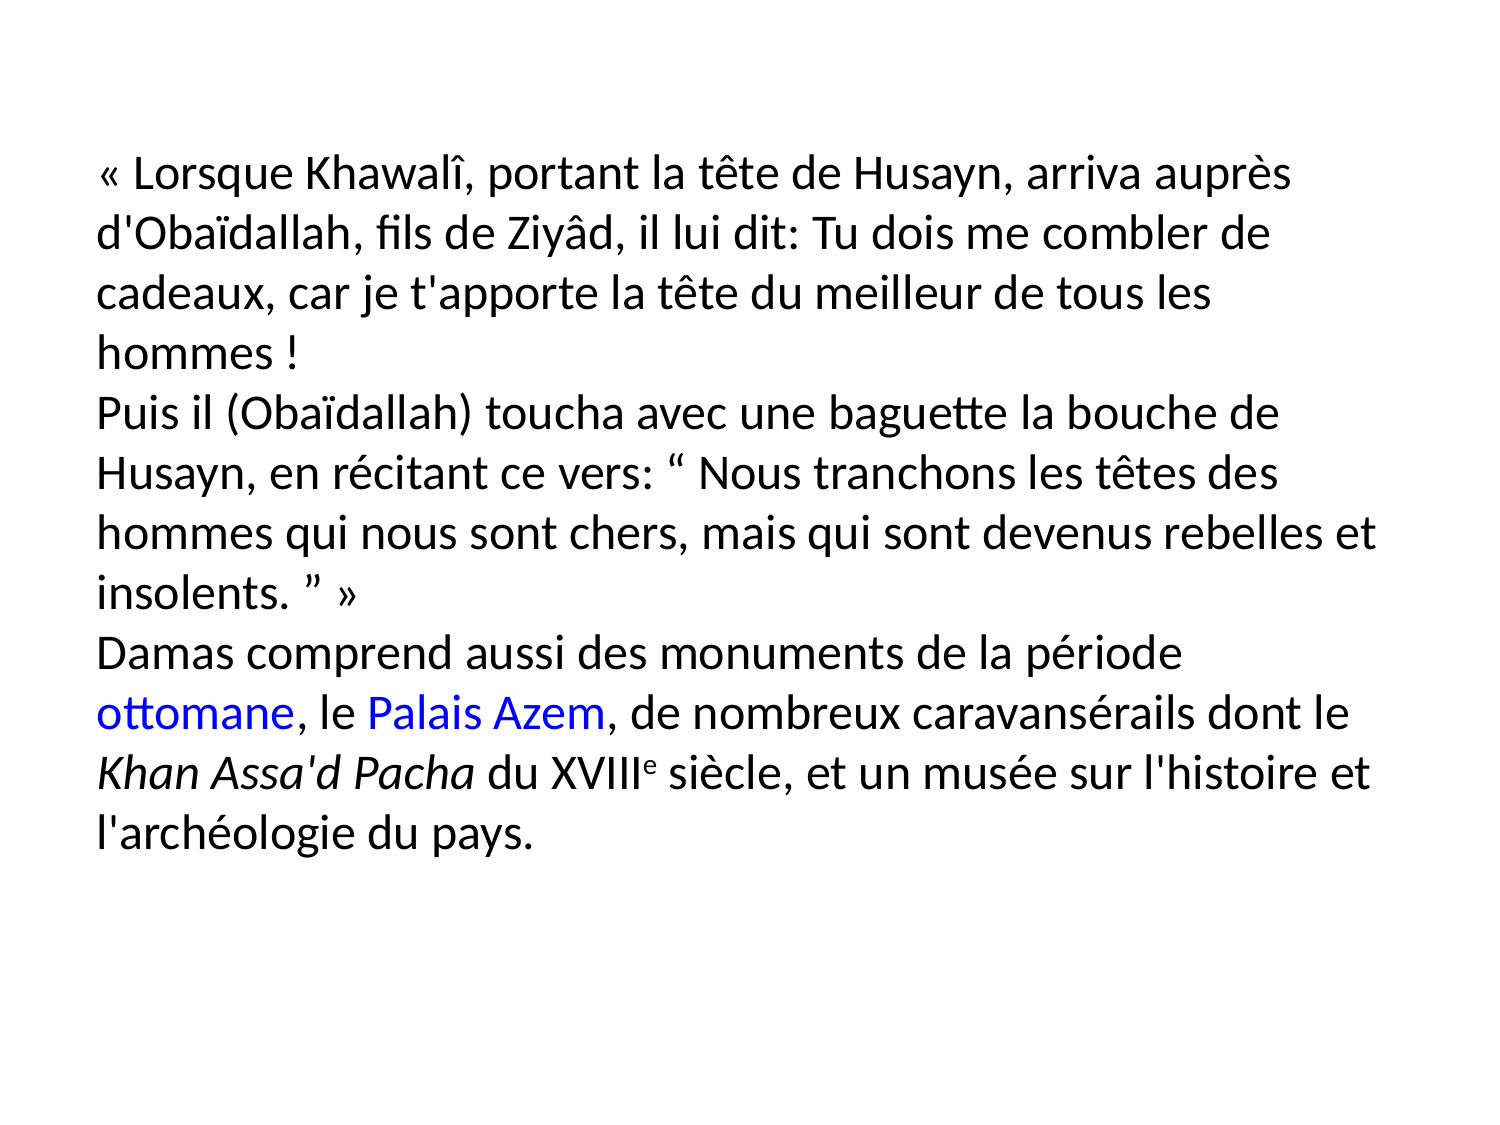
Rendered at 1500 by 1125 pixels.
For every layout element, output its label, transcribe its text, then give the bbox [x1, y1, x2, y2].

text_box « Lorsque Khawalî, portant la tête de Husayn, arriva auprès d'Obaïdallah, fils de Ziyâd, il lui dit: Tu dois me combler de cadeaux, car je t'apporte la tête du meilleur de tous les hommes ! Puis il (Obaïdallah) toucha avec une baguette la bouche de Husayn, en récitant ce vers: “ Nous tranchons les têtes des hommes qui nous sont chers, mais qui sont devenus rebelles et insolents. ” » Damas comprend aussi des monuments de la période ottomane, le Palais Azem, de nombreux caravansérails dont le Khan Assa'd Pacha du XVIIIe siècle, et un musée sur l'histoire et l'archéologie du pays. [81, 132, 1407, 868]
